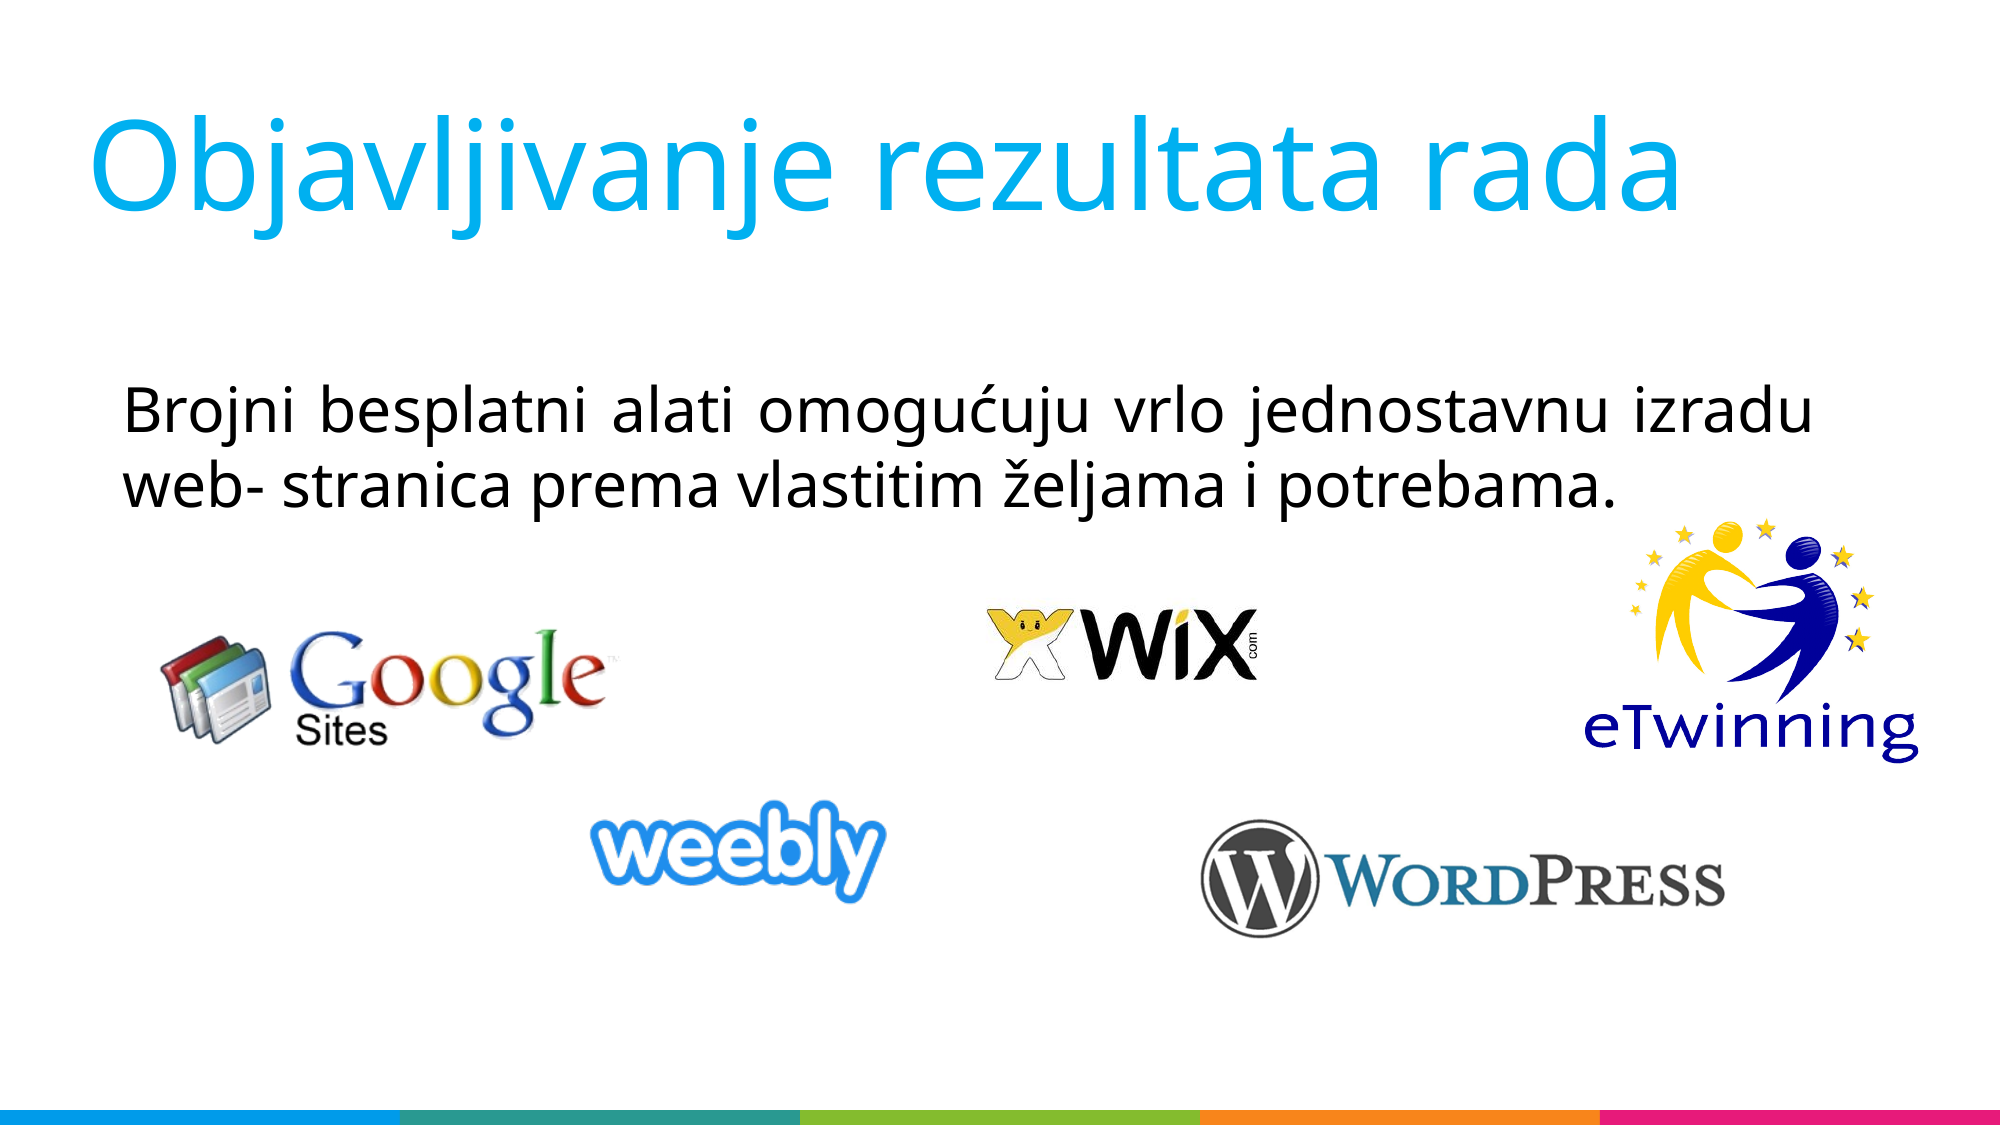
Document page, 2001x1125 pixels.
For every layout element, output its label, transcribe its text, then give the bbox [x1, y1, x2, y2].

picture [143, 552, 945, 963]
picture [1197, 791, 1740, 963]
text_box Brojni besplatni alati omogućuju vrlo jednostavnu izradu web- stranica prema vlastitim željama i potrebama. [107, 362, 1833, 811]
picture [969, 552, 1285, 730]
picture [1571, 503, 1932, 779]
text_box Objavljivanje rezultata rada [72, 78, 1798, 165]
